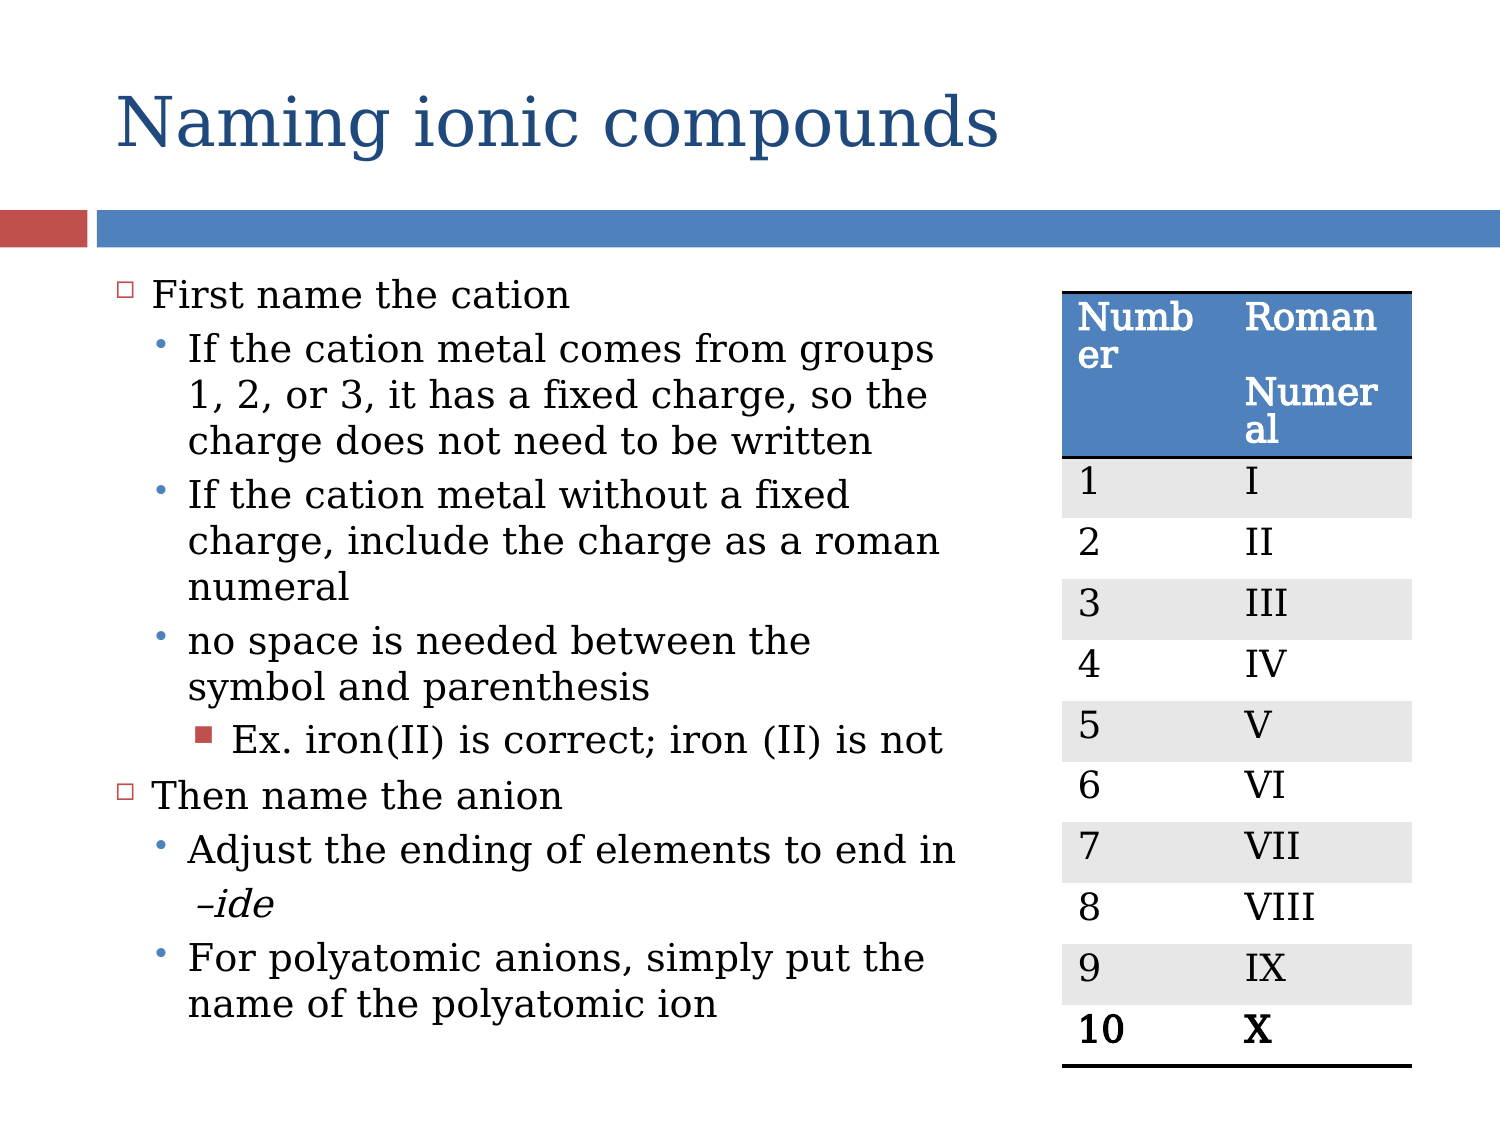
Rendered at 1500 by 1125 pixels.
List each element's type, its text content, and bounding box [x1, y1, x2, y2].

table_header Roman Numeral [1230, 294, 1412, 456]
table_cell X [1230, 1005, 1412, 1064]
table_cell IX [1230, 944, 1412, 1005]
table_cell II [1230, 518, 1412, 579]
table_cell IV [1230, 640, 1412, 701]
list First name the cation If the cation metal comes from groups 1, 2, or 3, it has a fixed charge, so the charge does not need to be written If the cation metal without a fixed charge, include the charge as a roman numeral no space is needed between the symbol and parenthesis Ex. iron(II) is correct; iron (II) is not Then name the anion Adjust the ending of elements to end in –ide For polyatomic anions, simply put the name of the polyatomic ion [100, 262, 973, 1059]
title Naming ionic compounds [100, 37, 1438, 200]
table_cell VIII [1230, 883, 1412, 944]
table_cell 9 [1062, 944, 1230, 1005]
table_cell 6 [1062, 762, 1230, 822]
table_cell I [1230, 459, 1412, 518]
table_cell 7 [1062, 822, 1230, 883]
table_header Number [1062, 294, 1230, 456]
table_cell 5 [1062, 701, 1230, 762]
table_cell V [1230, 701, 1412, 762]
table_cell 3 [1062, 579, 1230, 640]
table_cell 1 [1062, 459, 1230, 518]
table_cell III [1230, 579, 1412, 640]
table_cell 8 [1062, 883, 1230, 944]
table_cell VI [1230, 762, 1412, 822]
table_cell 2 [1062, 518, 1230, 579]
table_cell VII [1230, 822, 1412, 883]
table_cell 10 [1062, 1005, 1230, 1064]
table_cell 4 [1062, 640, 1230, 701]
